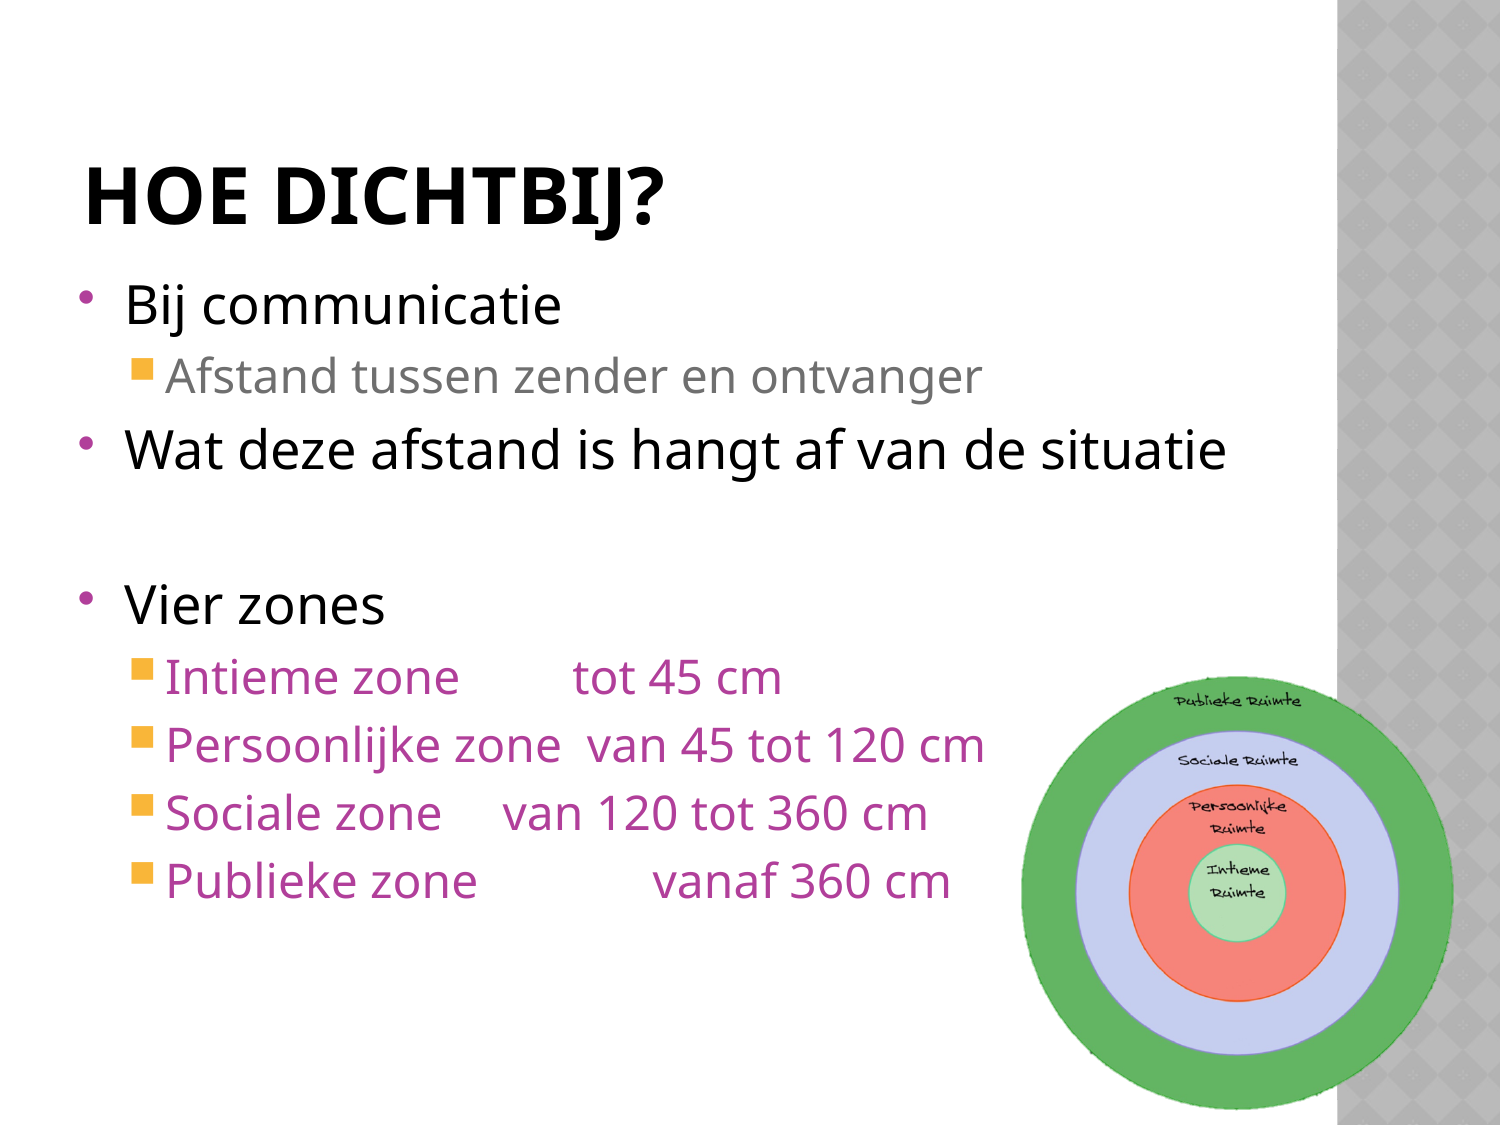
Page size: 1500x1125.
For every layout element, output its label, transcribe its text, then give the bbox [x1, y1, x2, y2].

picture [1003, 657, 1471, 1125]
title Hoe dichtbij? [75, 52, 1263, 240]
list Bij communicatie Afstand tussen zender en ontvanger Wat deze afstand is hangt af van de situatie Vier zones Intieme zone tot 45 cm Persoonlijke zone van 45 tot 120 cm Sociale zone van 120 tot 360 cm Publieke zone vanaf 360 cm [64, 262, 1500, 1063]
